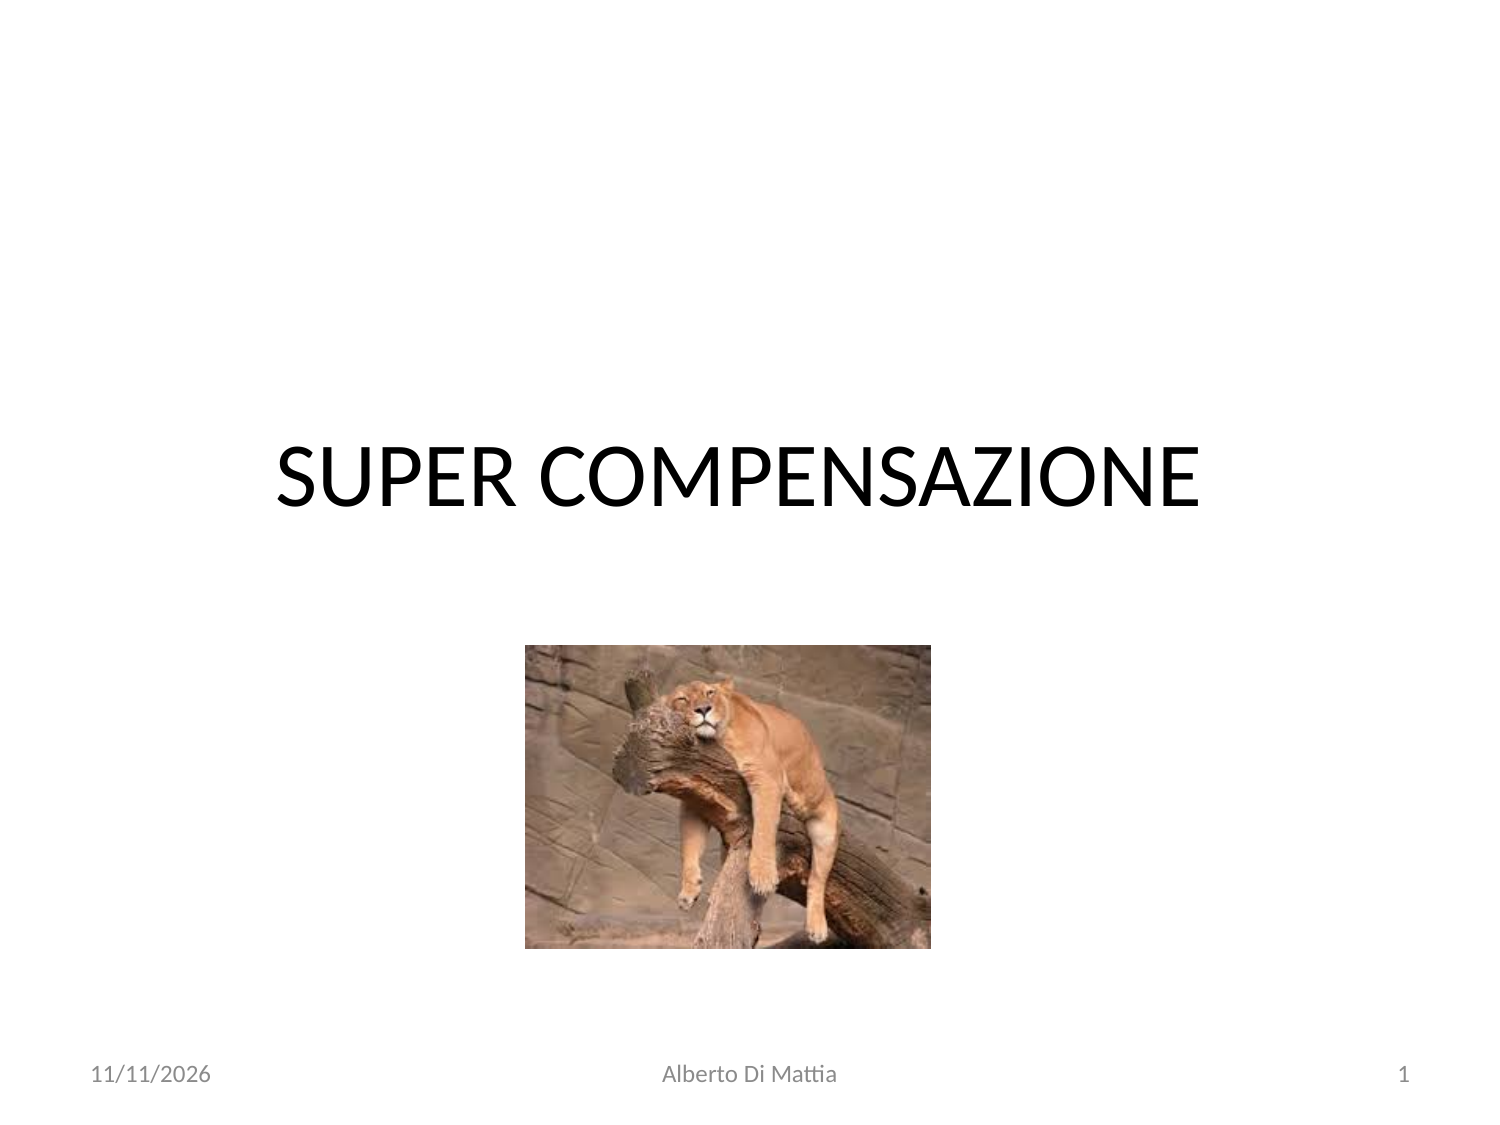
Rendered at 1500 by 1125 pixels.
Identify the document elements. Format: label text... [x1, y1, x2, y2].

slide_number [75, 1042, 425, 1103]
slide_number 1 [1074, 1042, 1425, 1103]
title SUPER COMPENSAZIONE [112, 349, 1388, 591]
footer Alberto Di Mattia [512, 1042, 988, 1103]
picture [525, 644, 931, 949]
